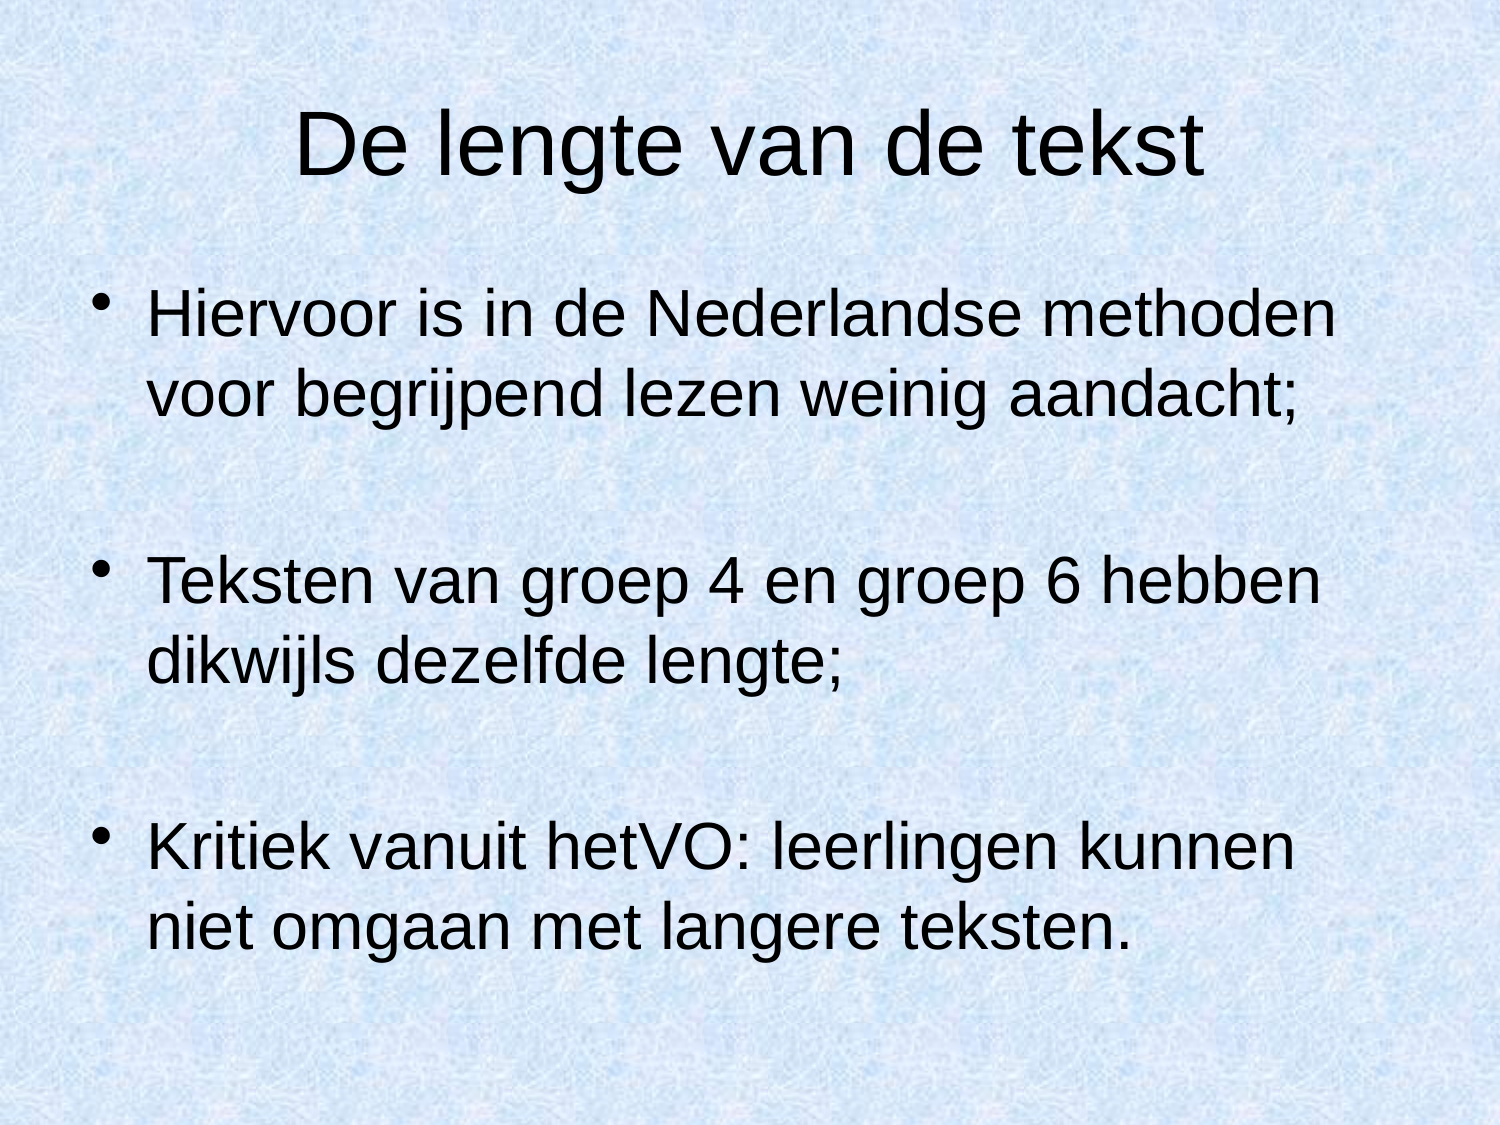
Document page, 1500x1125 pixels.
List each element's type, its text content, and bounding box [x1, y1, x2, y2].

list Hiervoor is in de Nederlandse methoden voor begrijpend lezen weinig aandacht; Teksten van groep 4 en groep 6 hebben dikwijls dezelfde lengte; Kritiek vanuit hetVO: leerlingen kunnen niet omgaan met langere teksten. [75, 262, 1425, 1005]
title De lengte van de tekst [75, 45, 1425, 233]
picture [0, 0, 1500, 1125]
